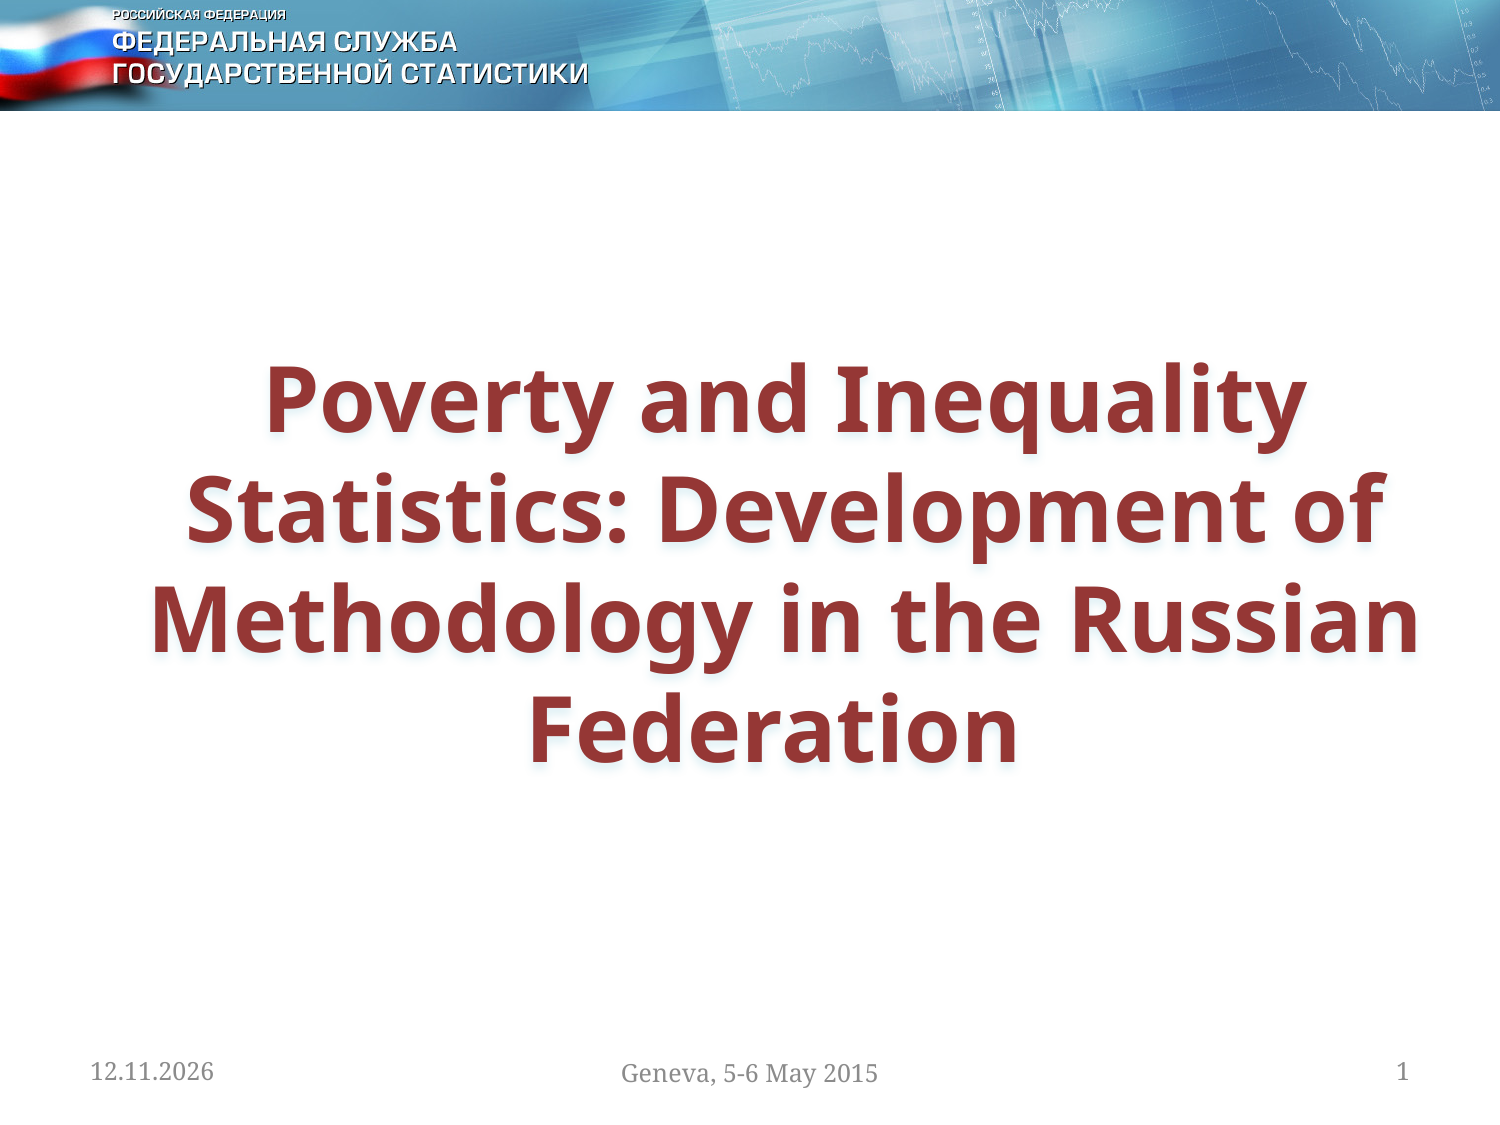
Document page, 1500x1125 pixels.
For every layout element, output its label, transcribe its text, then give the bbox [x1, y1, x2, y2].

slide_number 1 [1074, 1042, 1425, 1103]
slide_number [75, 1042, 425, 1103]
picture [0, 0, 1500, 111]
title Poverty and Inequality Statistics: Development of Methodology in the Russian Federation [100, 243, 1471, 693]
footer Geneva, 5-6 May 2015 [512, 1042, 988, 1103]
